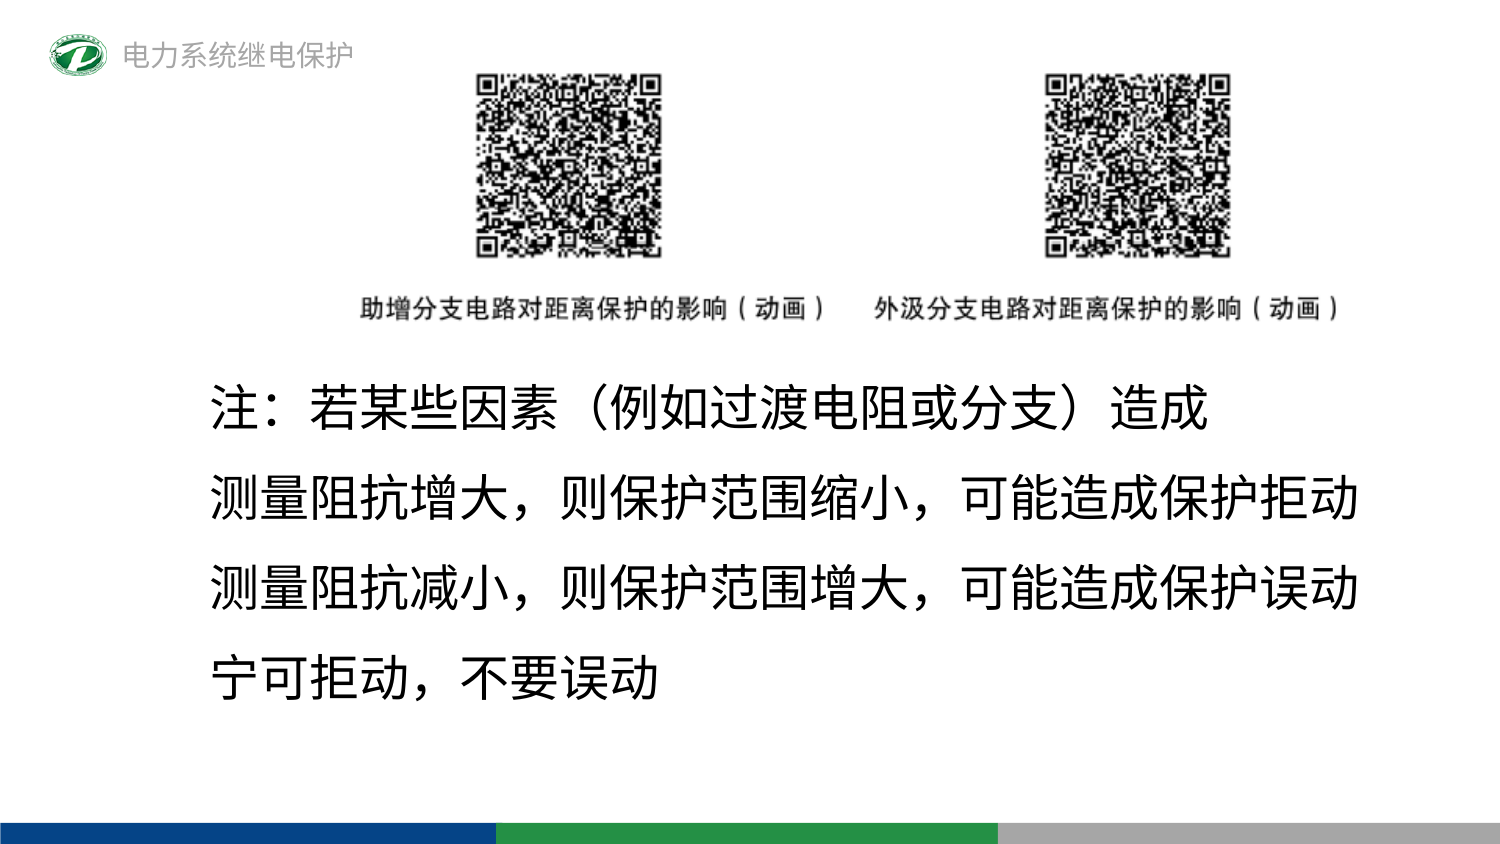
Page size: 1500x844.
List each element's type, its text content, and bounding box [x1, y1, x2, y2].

text_box [494, 821, 996, 844]
picture [348, 61, 1379, 337]
text_box 注：若某些因素（例如过渡电阻或分支）造成 测量阻抗增大，则保护范围缩小，可能造成保护拒动 测量阻抗减小，则保护范围增大，可能造成保护误动 宁可拒动，不要误动 [194, 339, 1400, 714]
text_box 电力系统继电保护 [122, 29, 370, 80]
text_box [996, 821, 1500, 844]
text_box [0, 821, 494, 844]
picture [41, 19, 118, 91]
